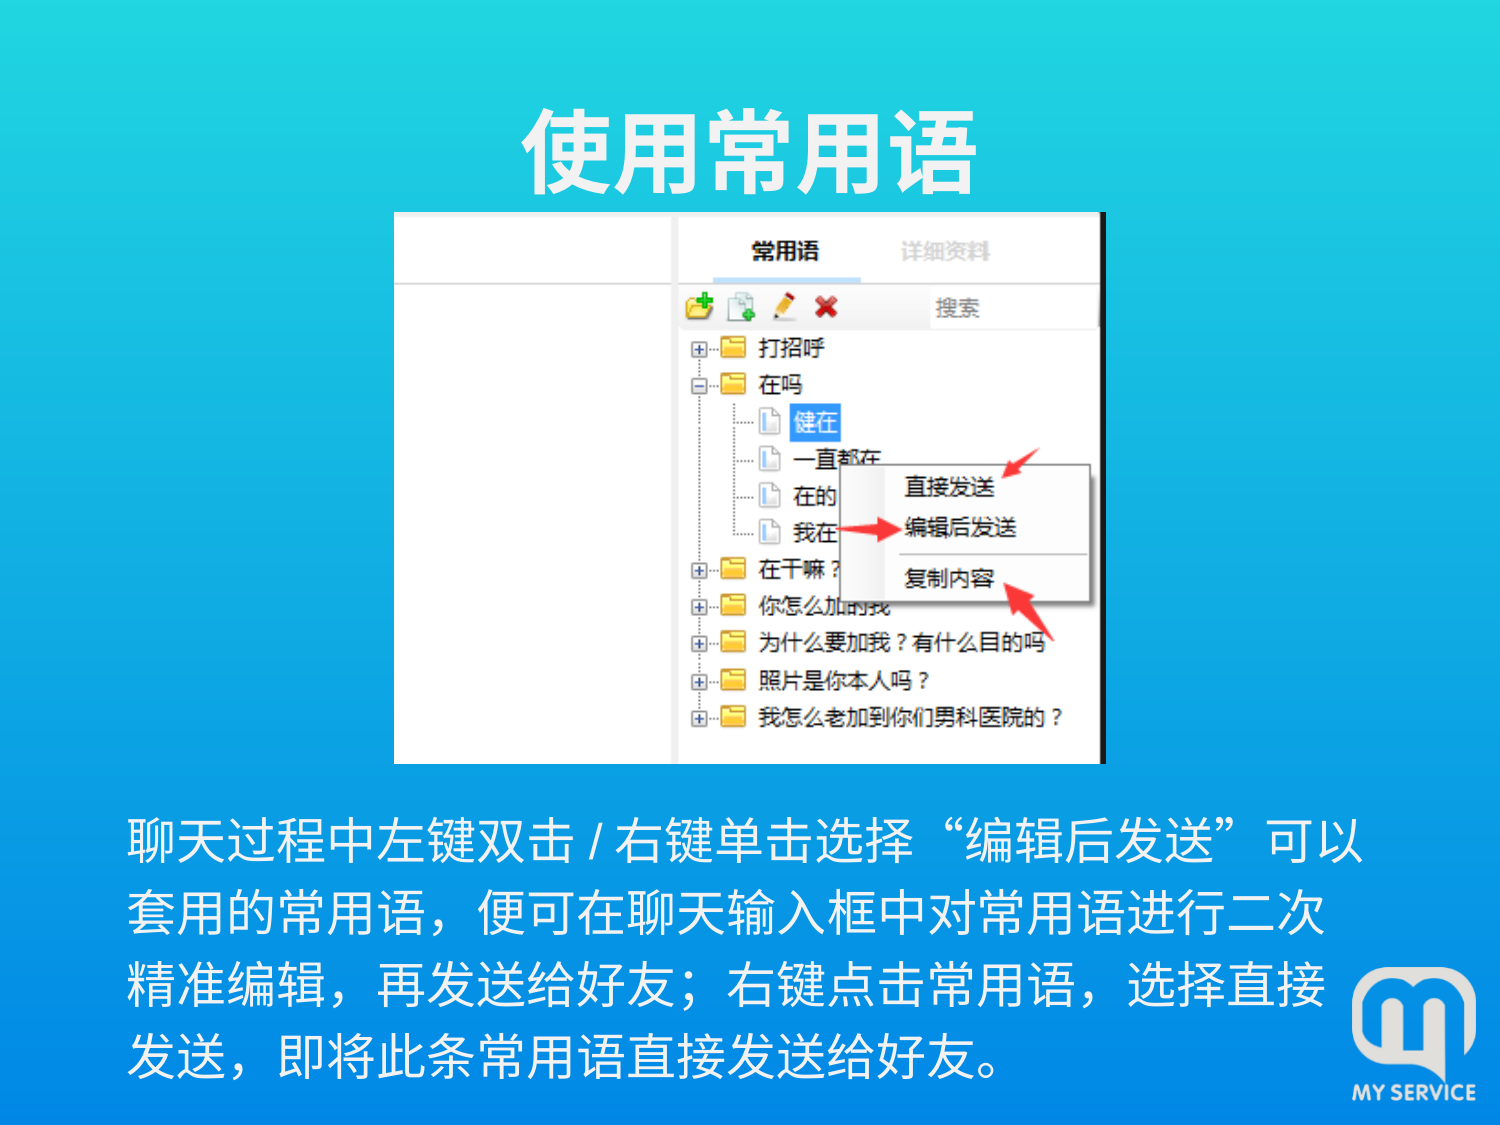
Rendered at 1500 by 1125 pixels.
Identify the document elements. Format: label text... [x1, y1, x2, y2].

picture [1352, 967, 1476, 1107]
title 使用常用语 [75, 45, 1425, 233]
text_box 聊天过程中左键双击/右键单击选择“编辑后发送”可以套用的常用语，便可在聊天输入框中对常用语进行二次精准编辑，再发送给好友；右键点击常用语，选择直接发送，即将此条常用语直接发送给好友。 [112, 790, 1388, 1093]
picture [0, 211, 1500, 763]
